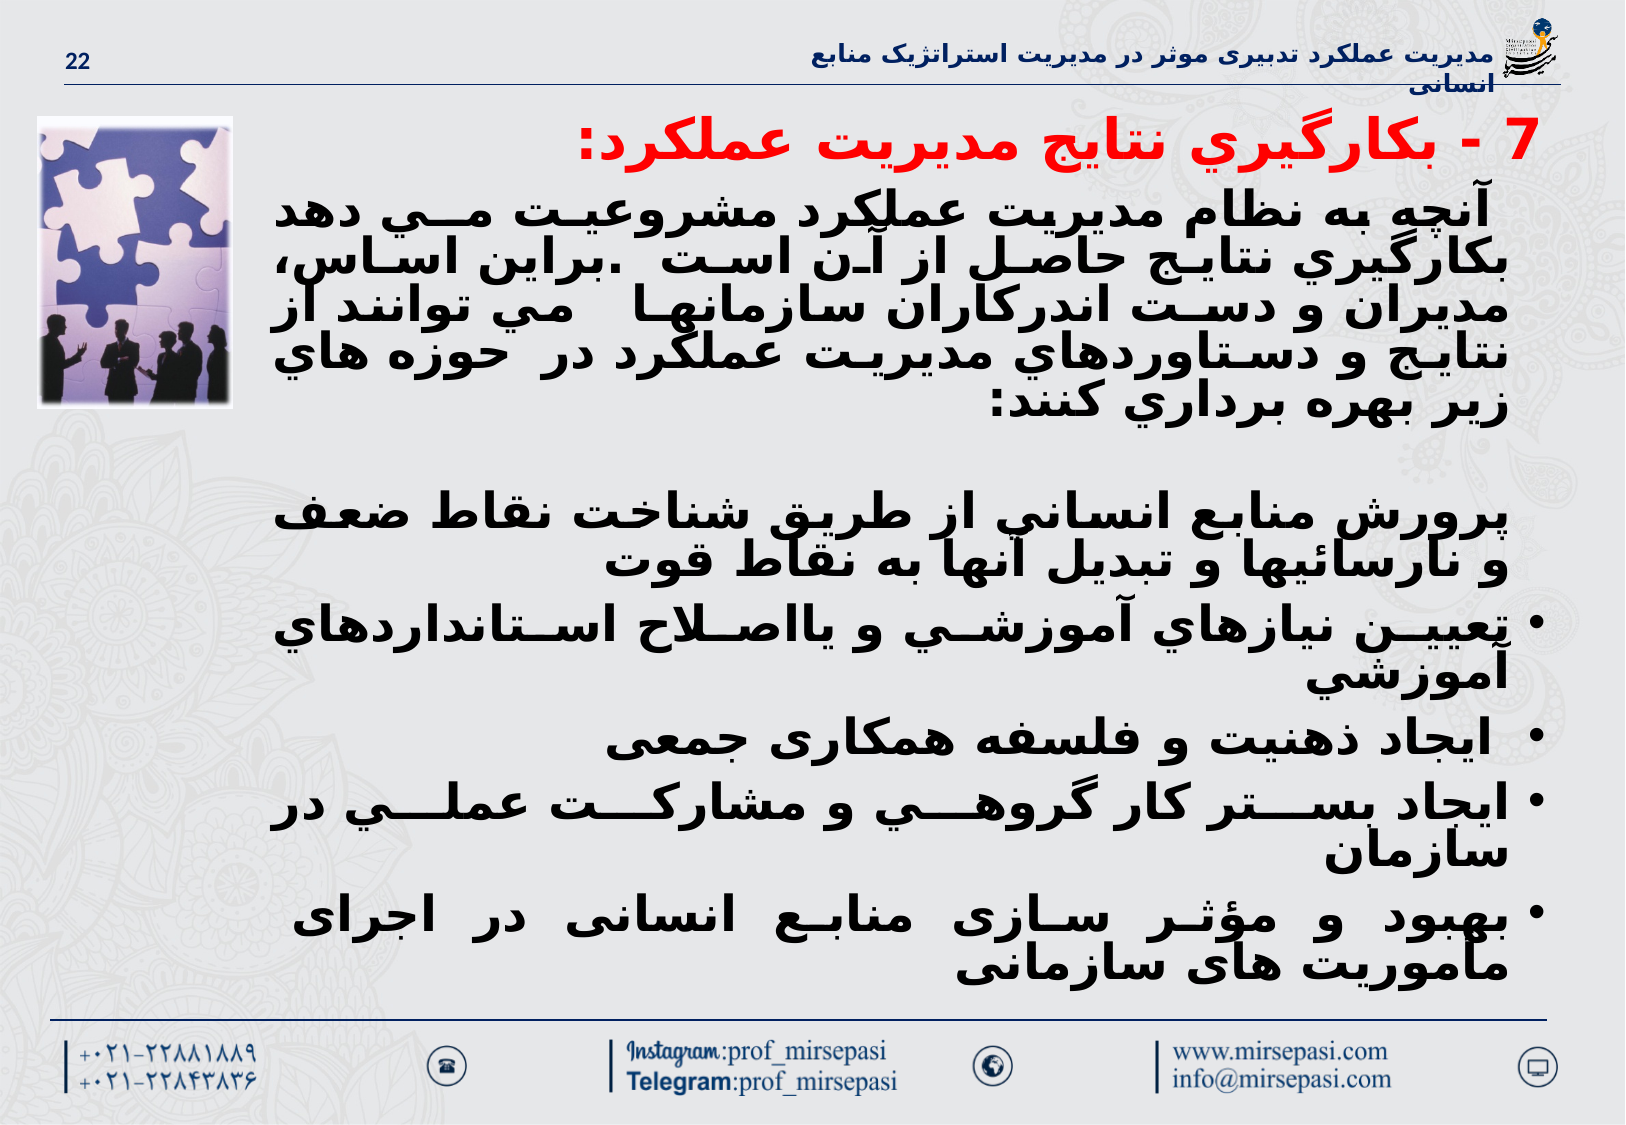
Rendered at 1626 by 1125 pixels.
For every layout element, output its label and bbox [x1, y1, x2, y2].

text_box [50, 1019, 1558, 1096]
picture [0, 0, 1625, 1125]
